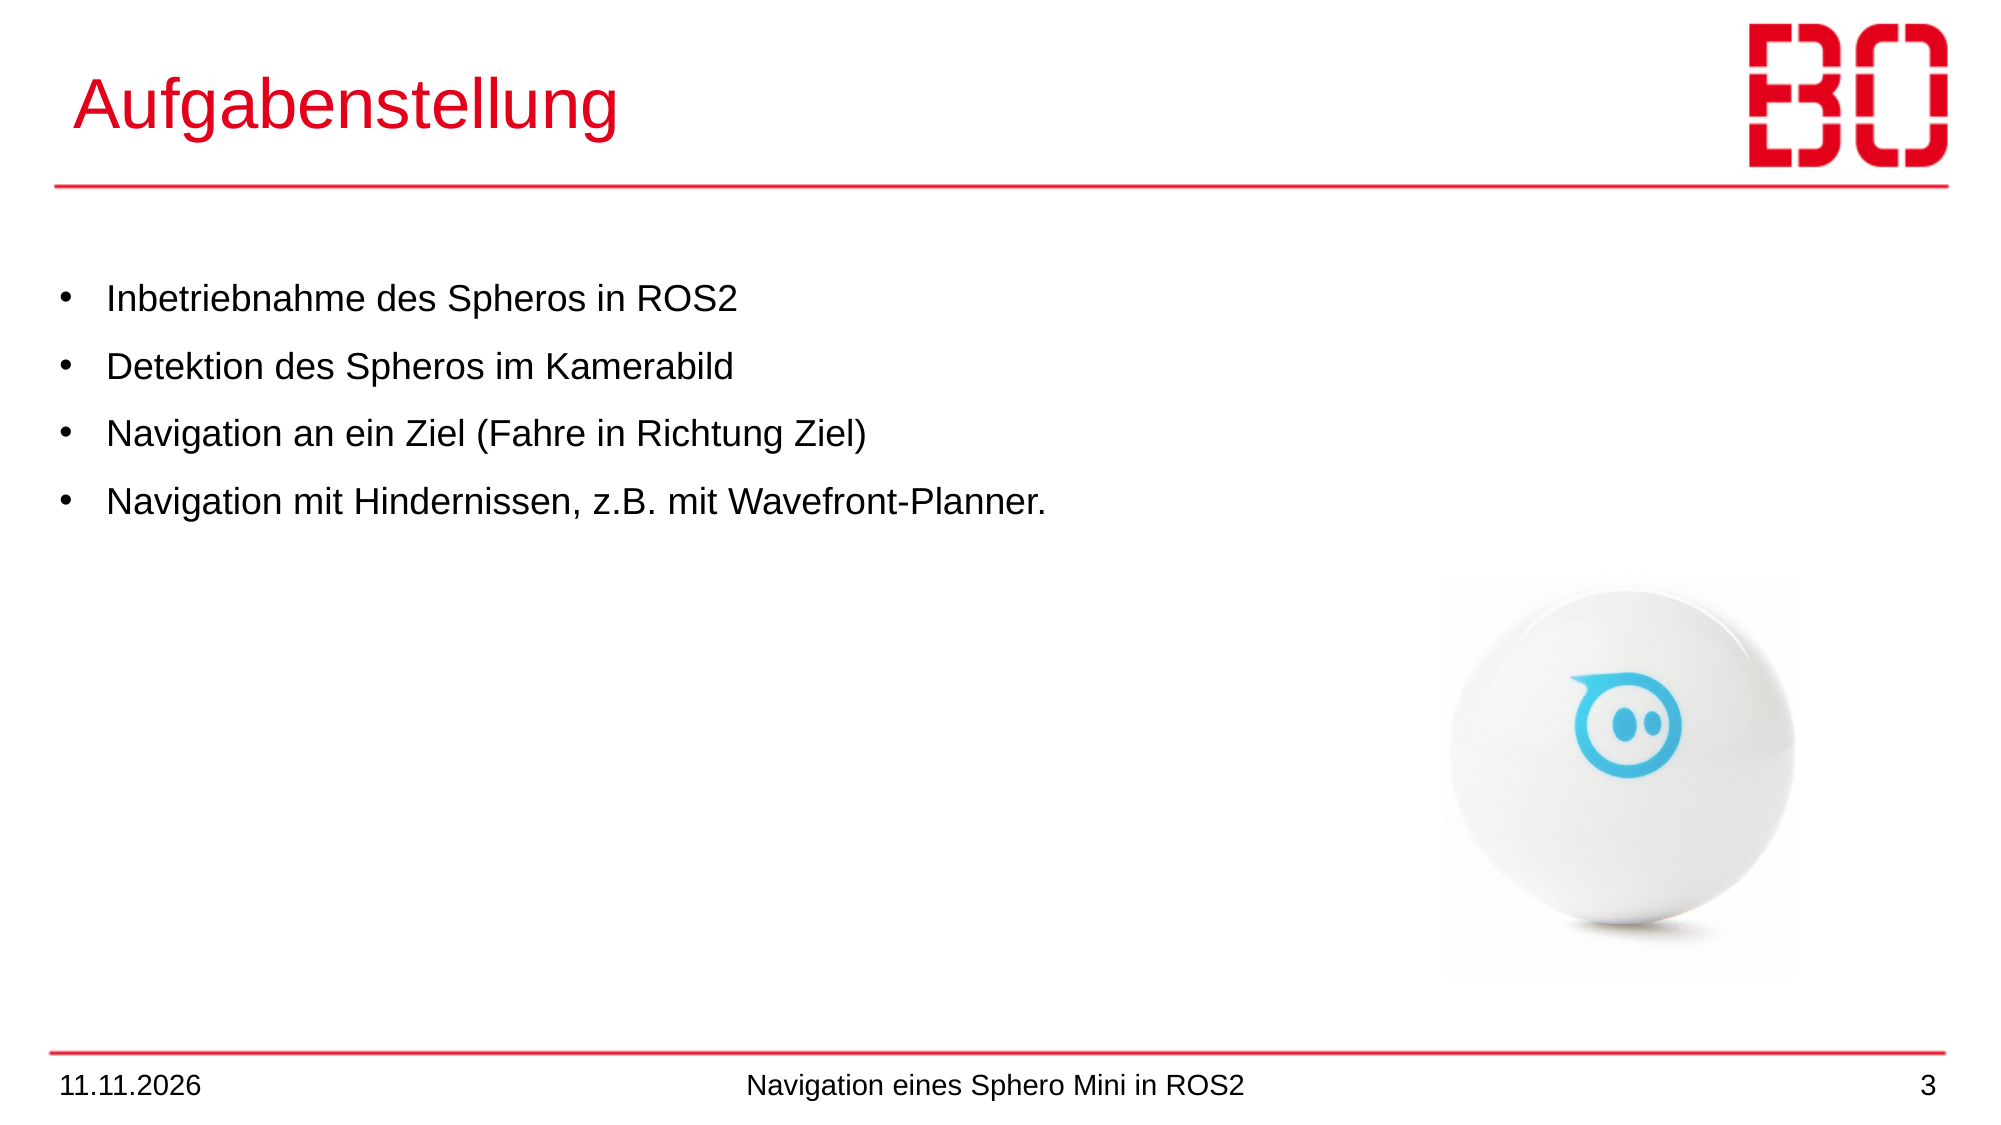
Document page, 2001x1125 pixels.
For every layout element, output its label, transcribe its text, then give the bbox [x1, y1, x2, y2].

text_box 3 [1905, 1059, 1956, 1109]
picture [13, 0, 1987, 194]
text_box Navigation eines Sphero Mini in ROS2 [694, 1059, 1306, 1109]
picture [1444, 574, 1796, 979]
text_box 09.05.2023 [44, 1059, 228, 1109]
text_box Inbetriebnahme des Spheros in ROS2 Detektion des Spheros im Kamerabild Navigation an ein Ziel (Fahre in Richtung Ziel) Navigation mit Hindernissen, z.B. mit Wavefront-Planner. [44, 244, 1942, 530]
picture [44, 1041, 1956, 1059]
